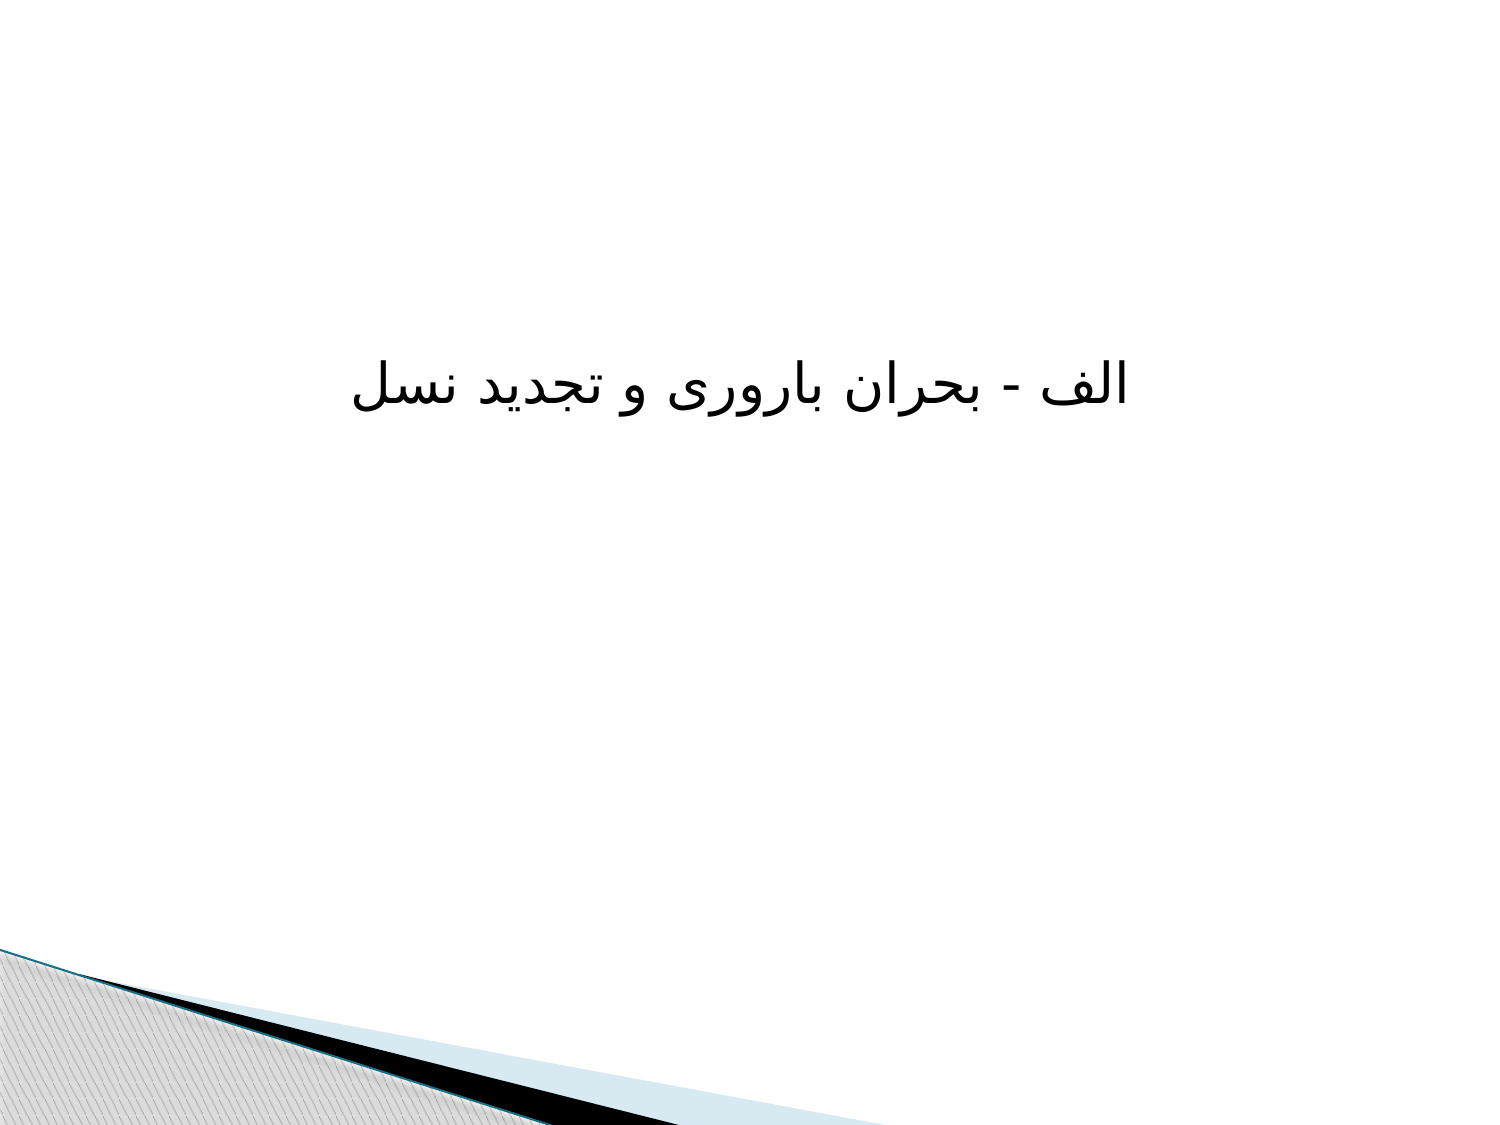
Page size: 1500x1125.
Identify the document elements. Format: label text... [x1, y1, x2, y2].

list الف - بحران باروری و تجدید نسل [75, 339, 1425, 504]
